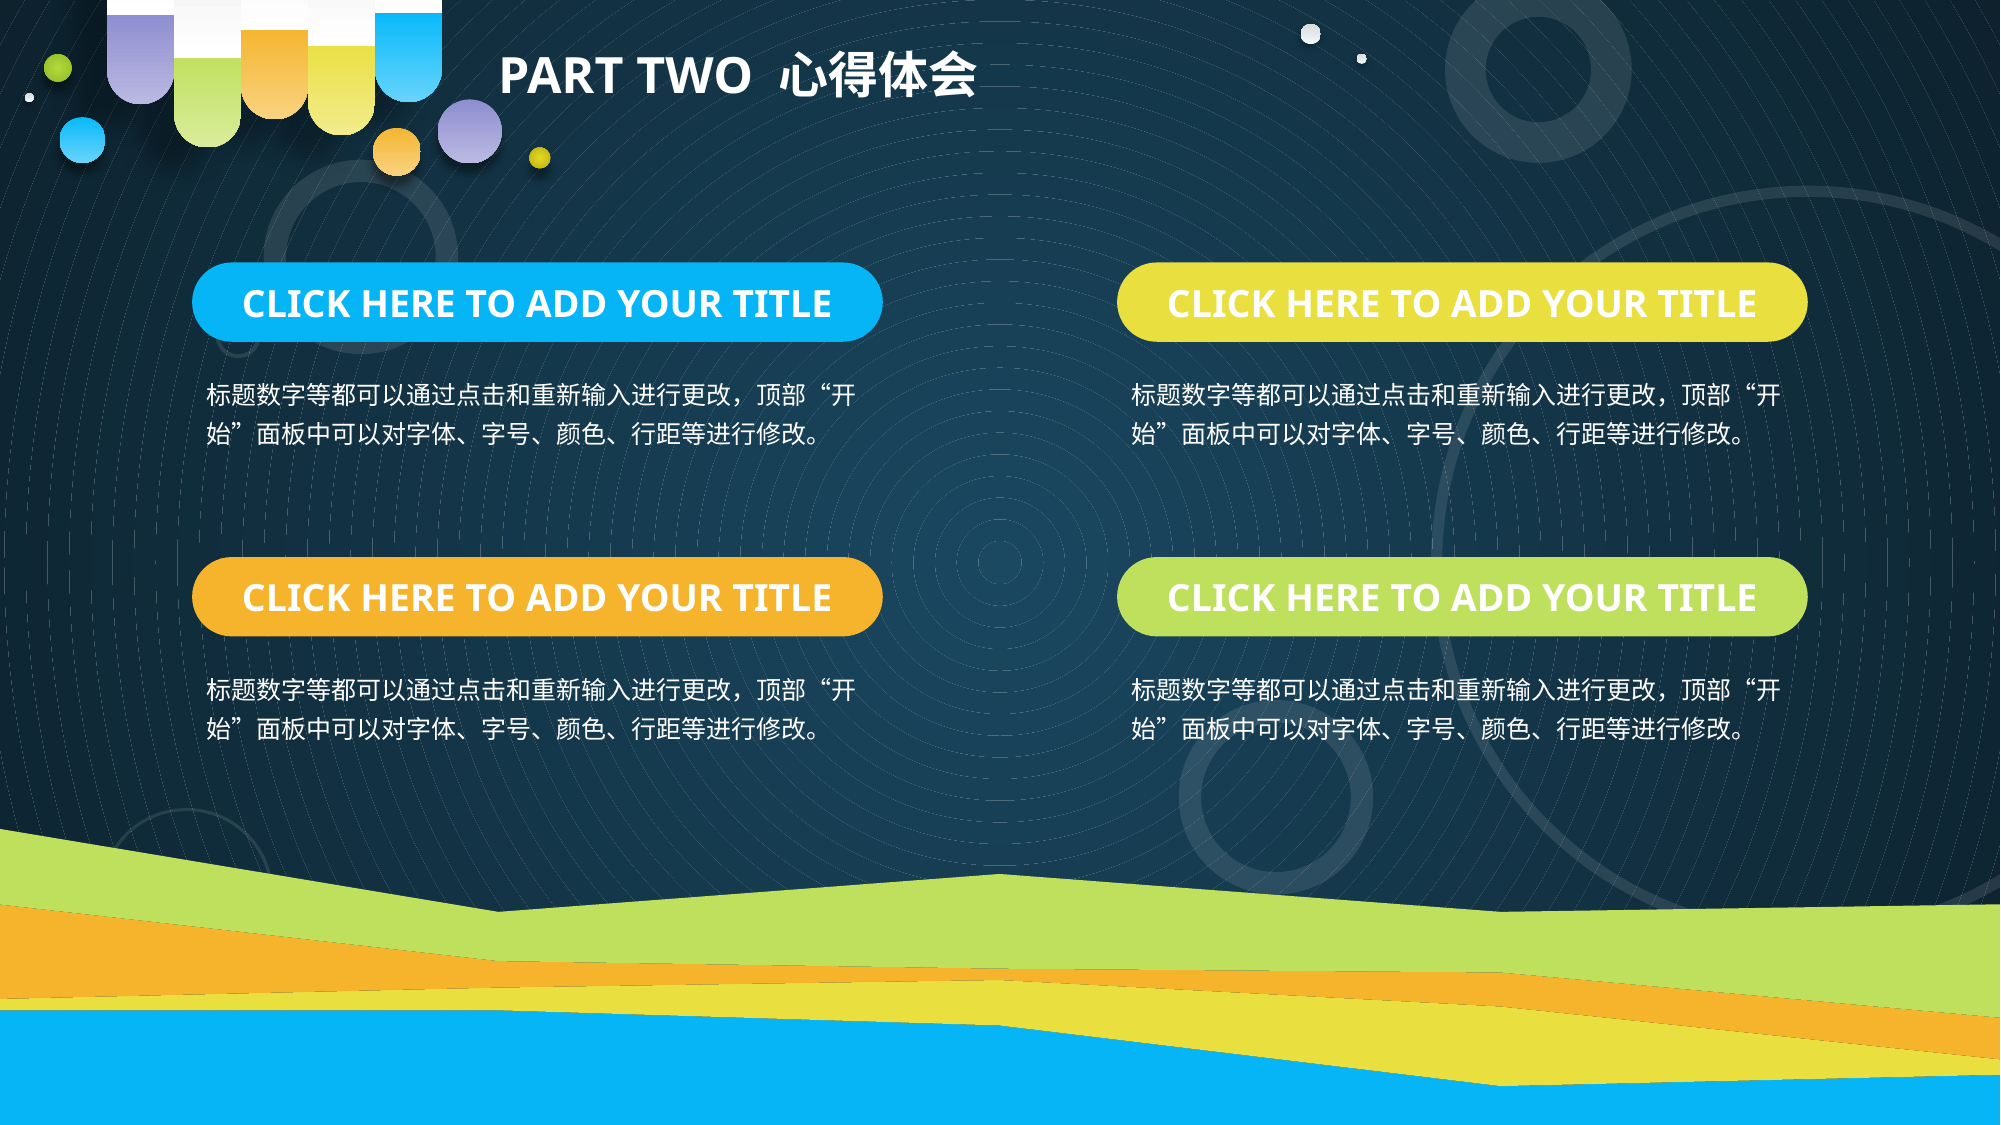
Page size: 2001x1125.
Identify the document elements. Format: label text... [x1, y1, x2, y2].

list PART TWO 心得体会 [482, 33, 1358, 122]
text_box 标题数字等都可以通过点击和重新输入进行更改，顶部“开始”面板中可以对字体、字号、颜色、行距等进行修改。 [192, 363, 883, 456]
chart [0, 764, 2000, 1125]
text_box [192, 557, 883, 637]
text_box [1117, 262, 1808, 342]
text_box 标题数字等都可以通过点击和重新输入进行更改，顶部“开始”面板中可以对字体、字号、颜色、行距等进行修改。 [1117, 657, 1808, 751]
text_box 标题数字等都可以通过点击和重新输入进行更改，顶部“开始”面板中可以对字体、字号、颜色、行距等进行修改。 [1117, 363, 1808, 456]
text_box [1117, 557, 1808, 637]
text_box 标题数字等都可以通过点击和重新输入进行更改，顶部“开始”面板中可以对字体、字号、颜色、行距等进行修改。 [192, 657, 883, 751]
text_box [192, 262, 883, 342]
